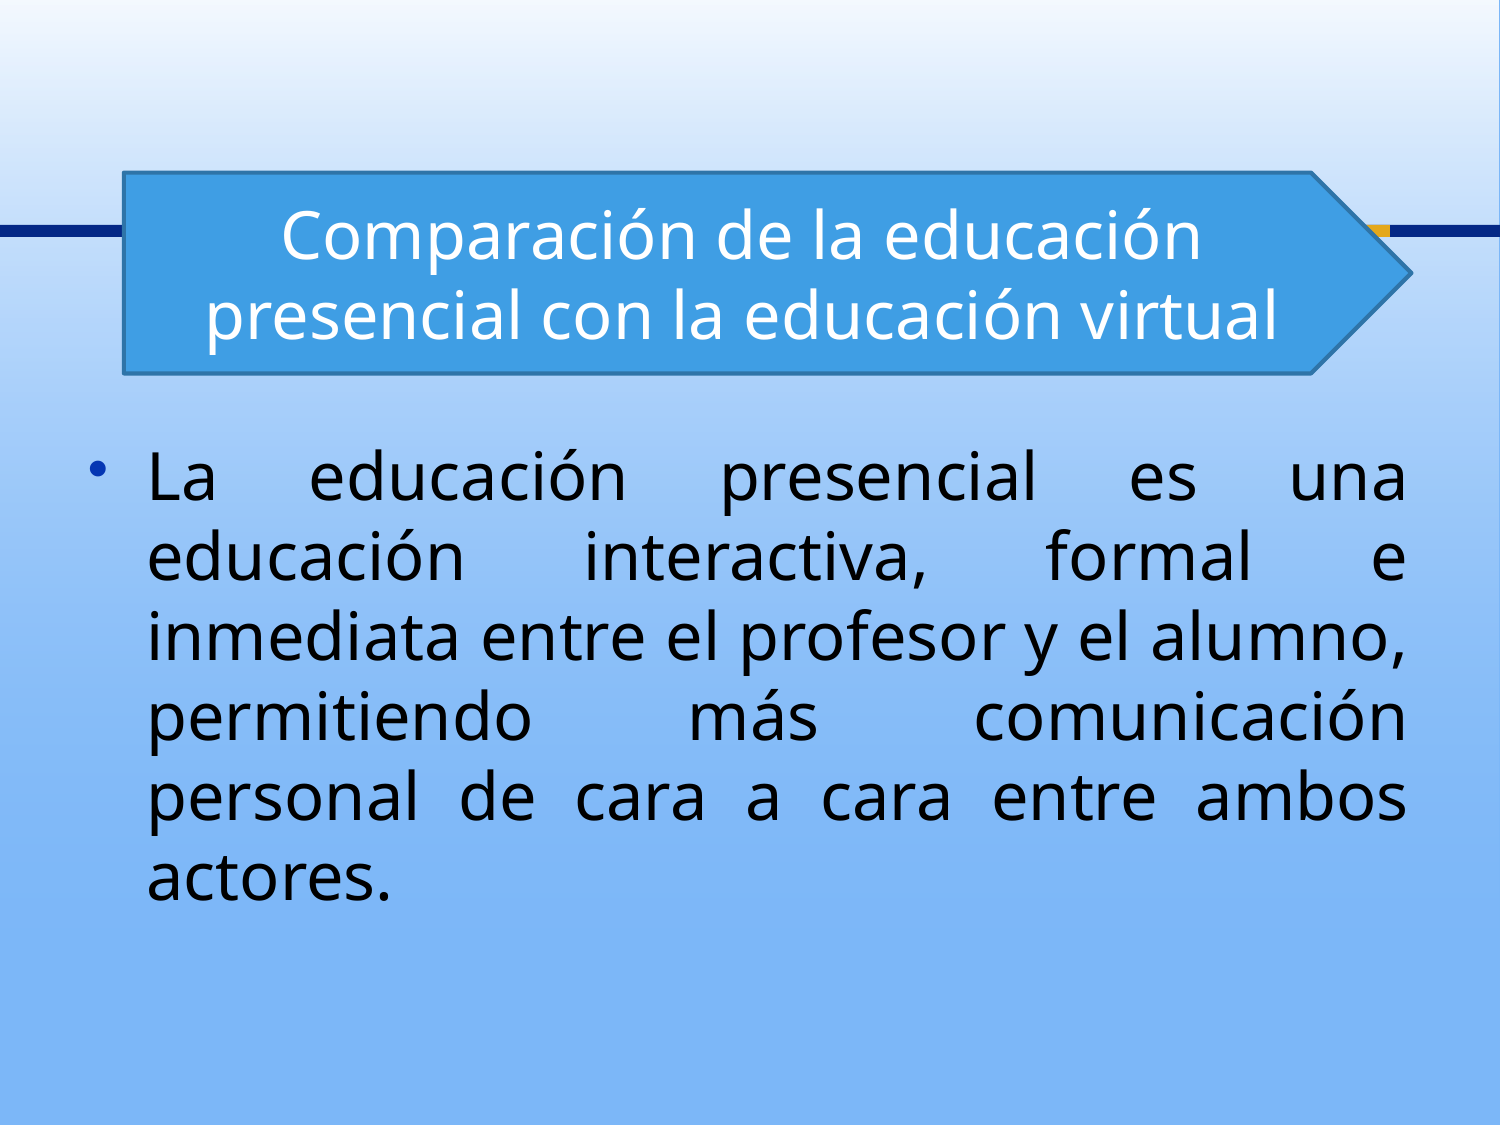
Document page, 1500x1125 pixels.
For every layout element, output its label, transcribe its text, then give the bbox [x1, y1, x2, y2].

list La educación presencial es una educación interactiva, formal e inmediata entre el profesor y el alumno, permitiendo más comunicación personal de cara a cara entre ambos actores. [75, 426, 1425, 1125]
text_box Comparación de la educación presencial con la educación virtual [121, 170, 1414, 376]
